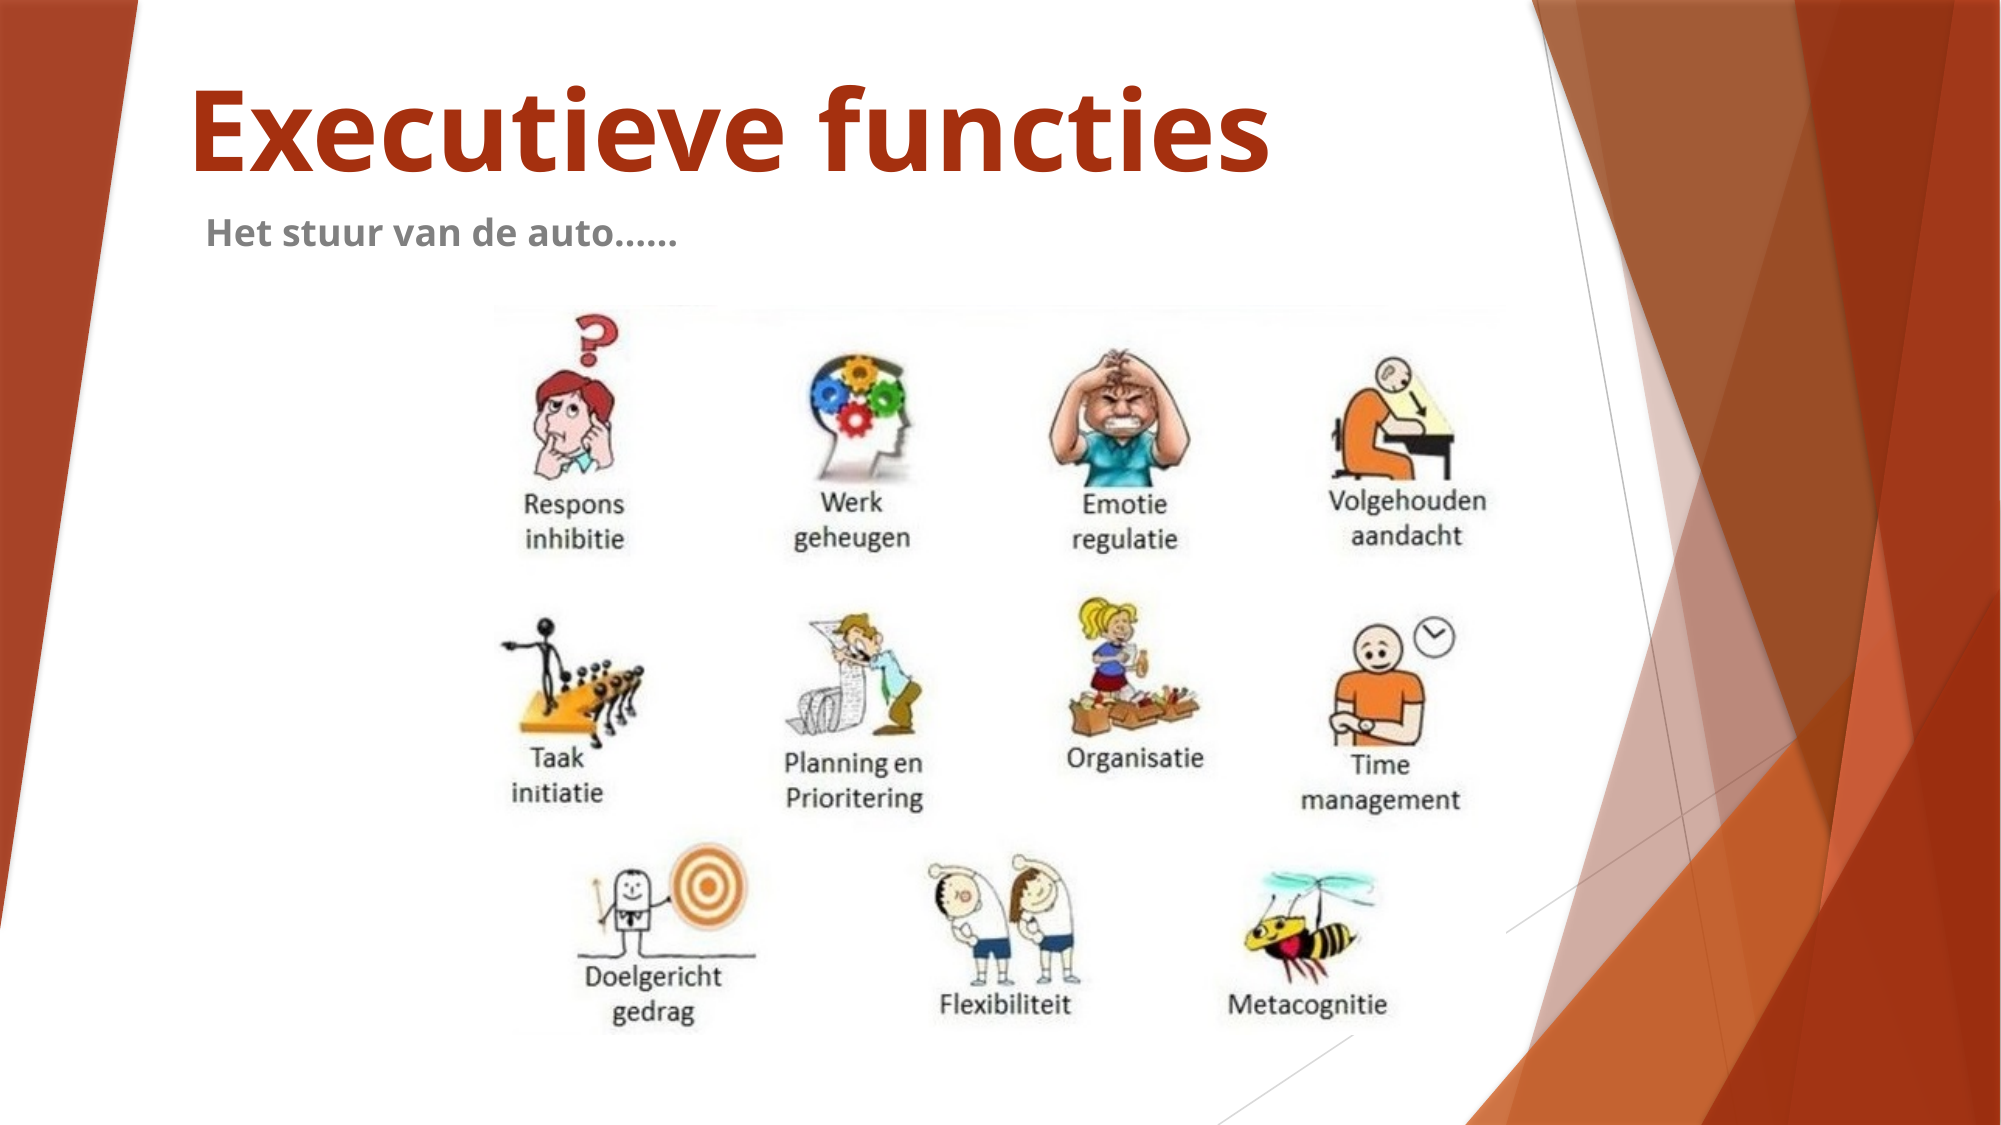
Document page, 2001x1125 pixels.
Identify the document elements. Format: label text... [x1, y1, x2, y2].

title Executieve functies [0, 48, 1288, 202]
subtitle Het stuur van de auto…… [0, 201, 694, 271]
picture [493, 305, 1507, 1035]
